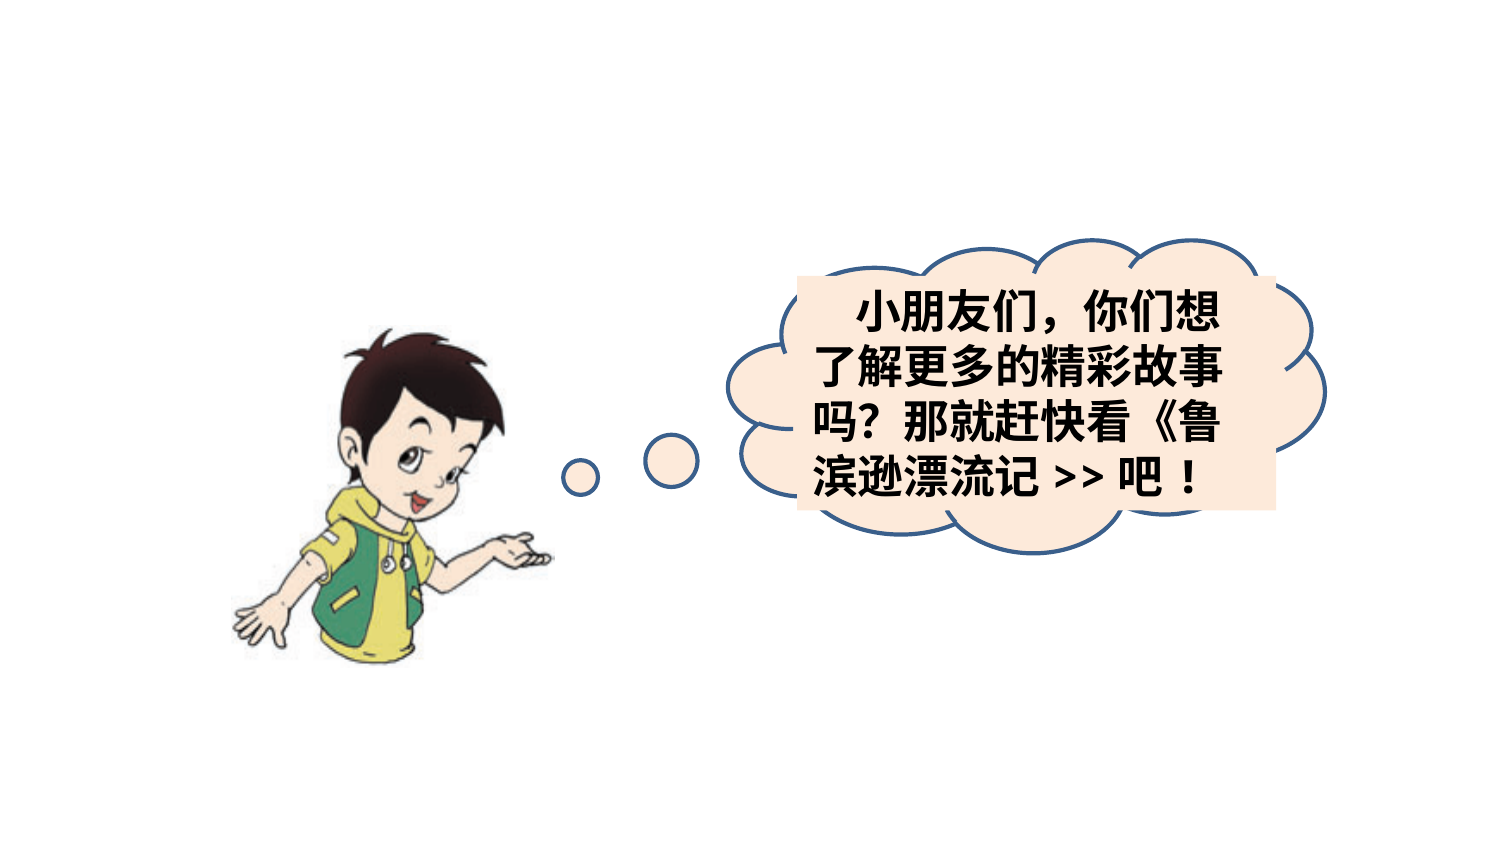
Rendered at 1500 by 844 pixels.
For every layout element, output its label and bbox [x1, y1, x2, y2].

text_box [728, 239, 1325, 553]
picture [231, 324, 556, 668]
